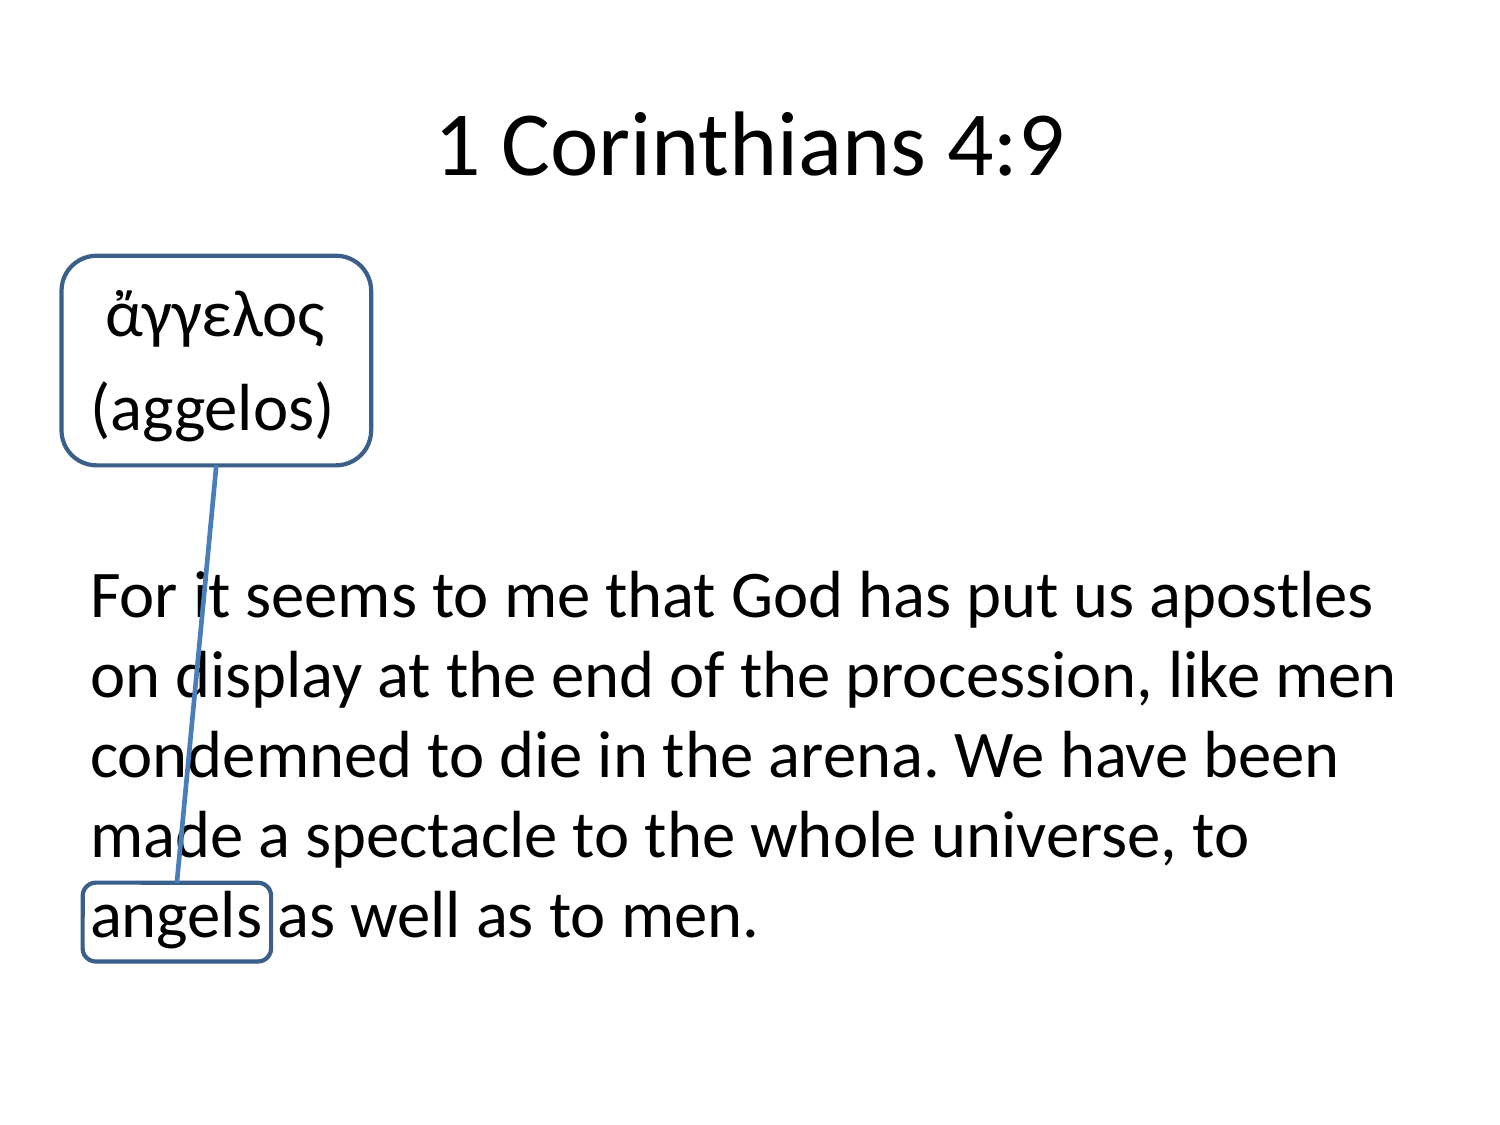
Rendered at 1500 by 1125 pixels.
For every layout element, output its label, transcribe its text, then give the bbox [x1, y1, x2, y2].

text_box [176, 465, 217, 883]
title 1 Corinthians 4:9 [75, 45, 1425, 233]
text_box [59, 253, 374, 468]
list ἄγγελος (aggelos) For it seems to me that God has put us apostles on display at the end of the procession, like men condemned to die in the arena. We have been made a spectacle to the whole universe, to angels as well as to men. [75, 262, 1425, 1005]
text_box [80, 880, 274, 964]
